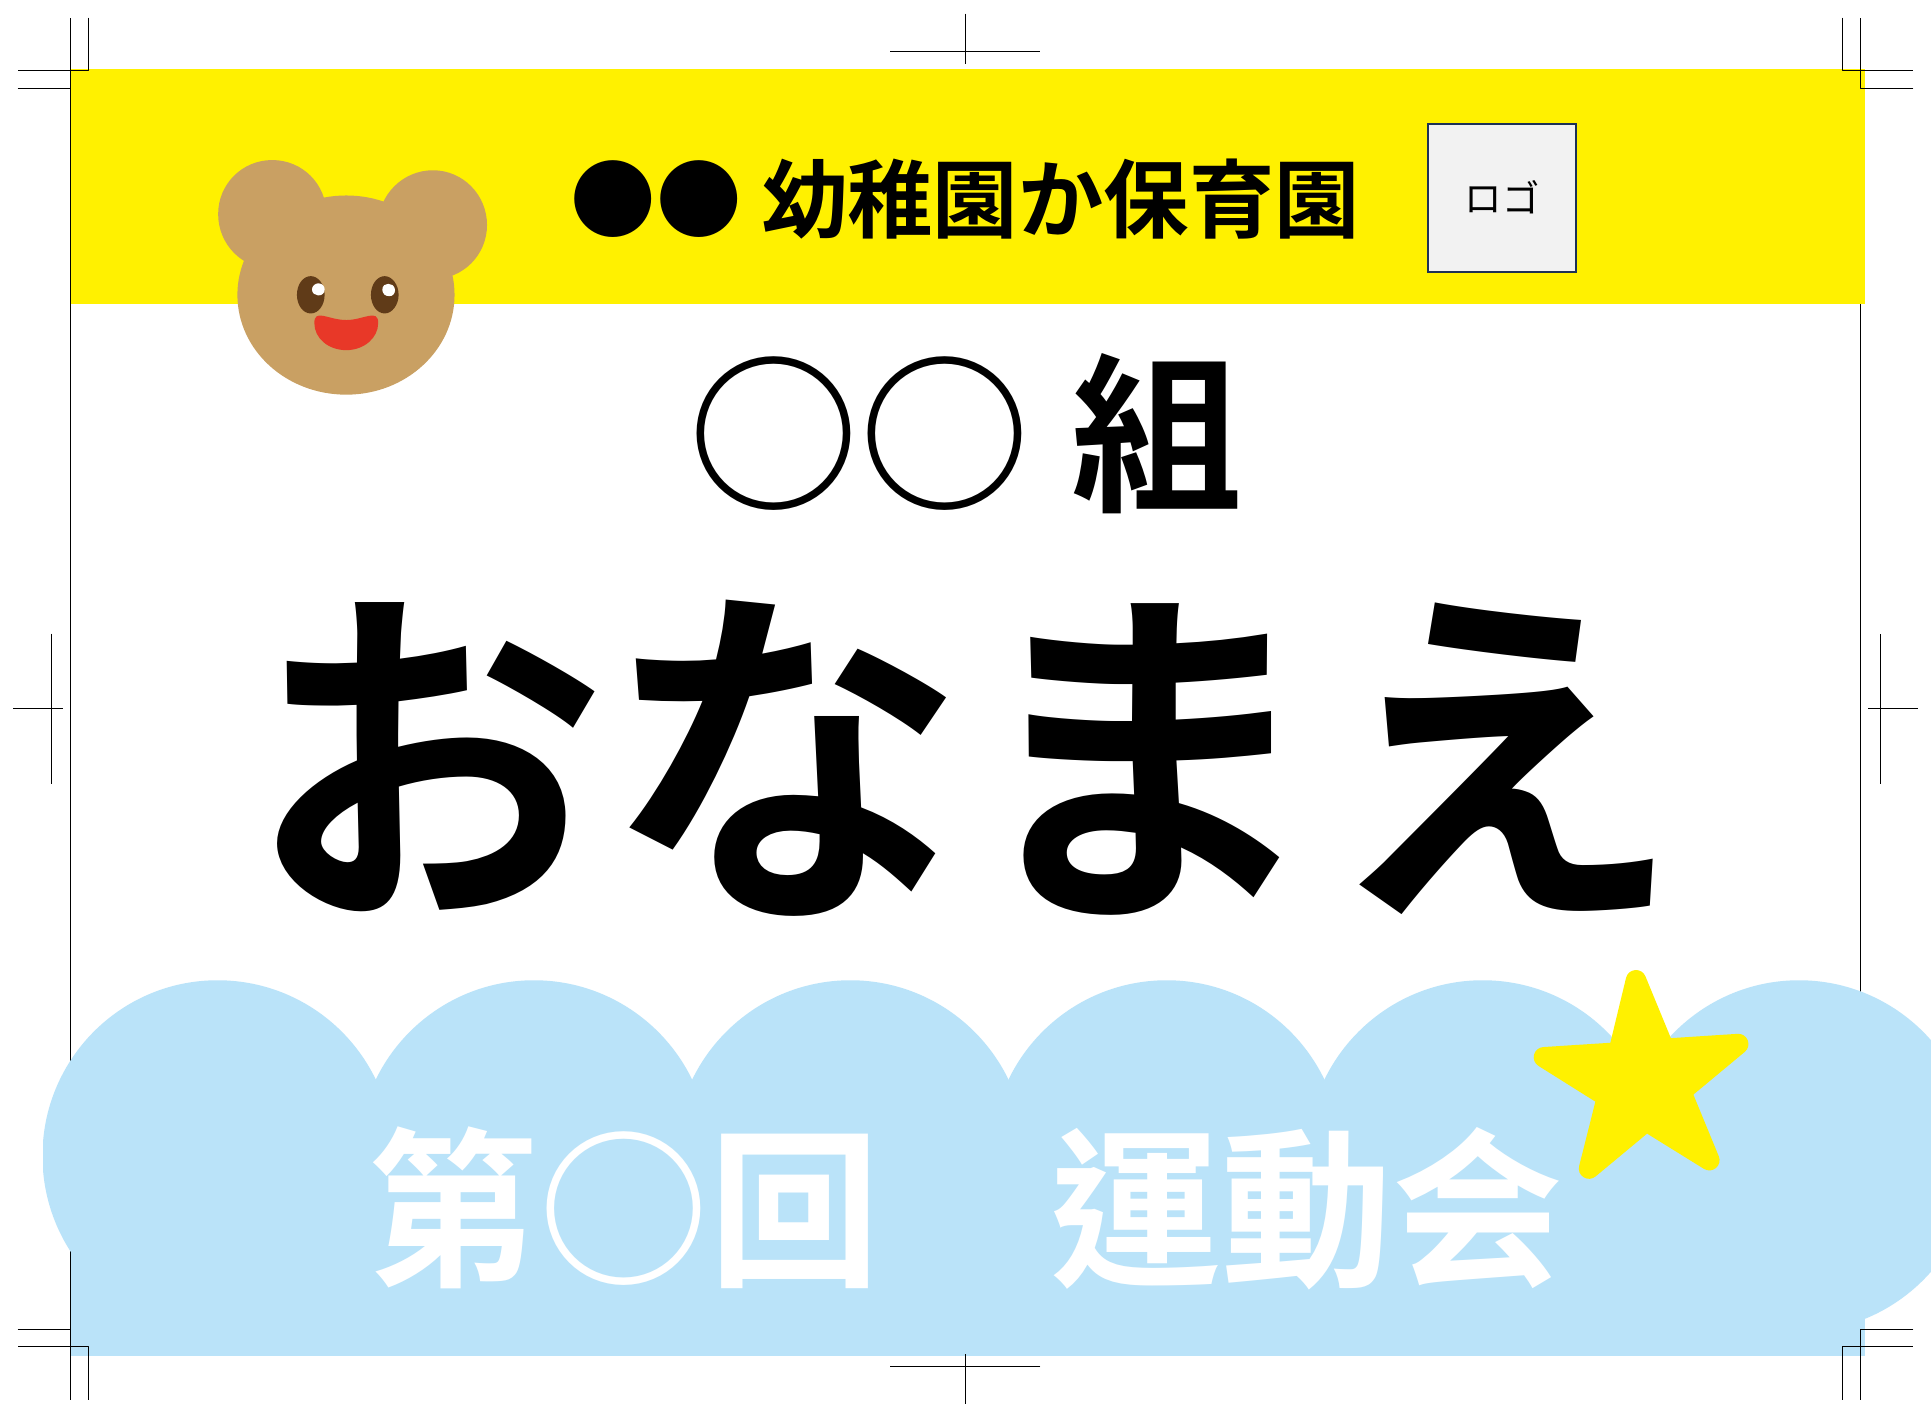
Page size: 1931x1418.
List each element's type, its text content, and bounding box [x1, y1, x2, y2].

text_box ○○組 [176, 307, 1754, 554]
text_box おなまえ [177, 484, 1754, 1017]
text_box ●●幼稚園か保育園 [546, 123, 1385, 272]
text_box ロゴ [1427, 123, 1577, 273]
text_box 第○回 運動会 [177, 1082, 1754, 1329]
